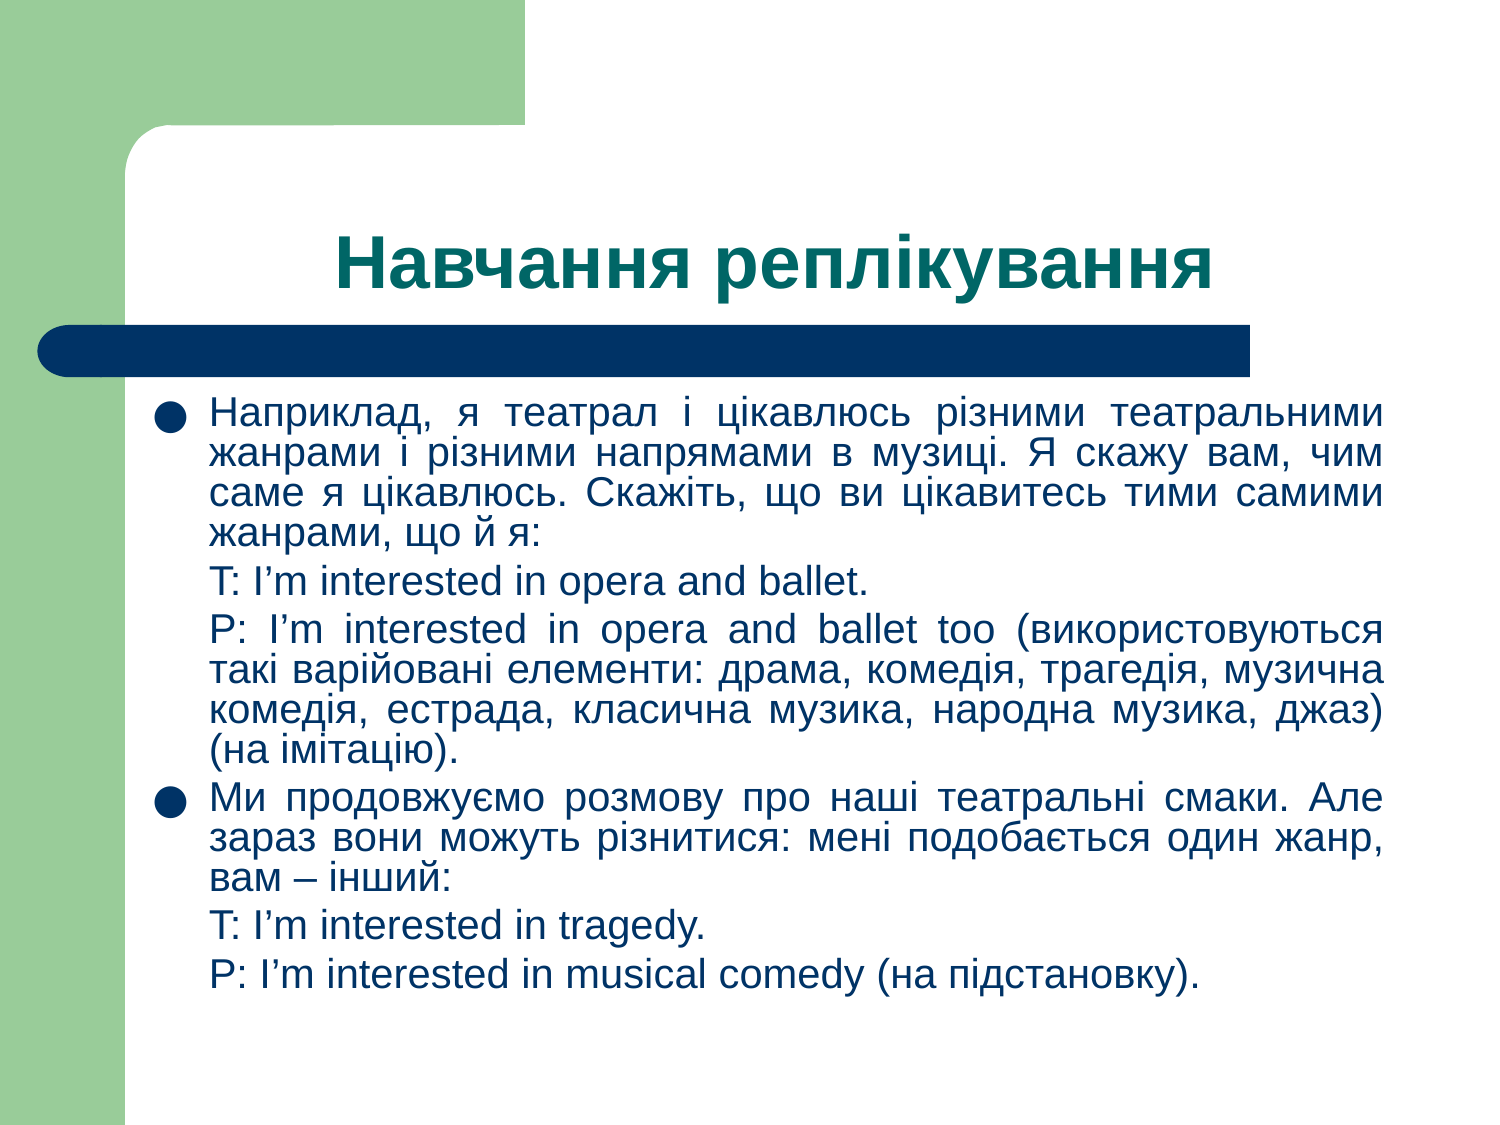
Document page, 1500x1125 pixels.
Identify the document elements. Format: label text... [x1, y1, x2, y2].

title Навчання реплікування [125, 125, 1425, 313]
list Наприклад, я театрал і цікавлюсь різними театральними жанрами і різними напрямами в музиці. Я скажу вам, чим саме я цікавлюсь. Скажіть, що ви цікавитесь тими самими жанрами, що й я: T: I’m interested in opera and ballet. P: I’m interested in opera and ballet too (використовуються такі варійовані елементи: драма, комедія, трагедія, музична комедія, естрада, класична музика, народна музика, джаз) (на імітацію). Ми продовжуємо розмову про наші театральні смаки. Але зараз вони можуть різнитися: мені подобається один жанр, вам – інший: T: I’m interested in tragedy. P: I’m interested in musical comedy (на підстановку). [137, 387, 1400, 999]
